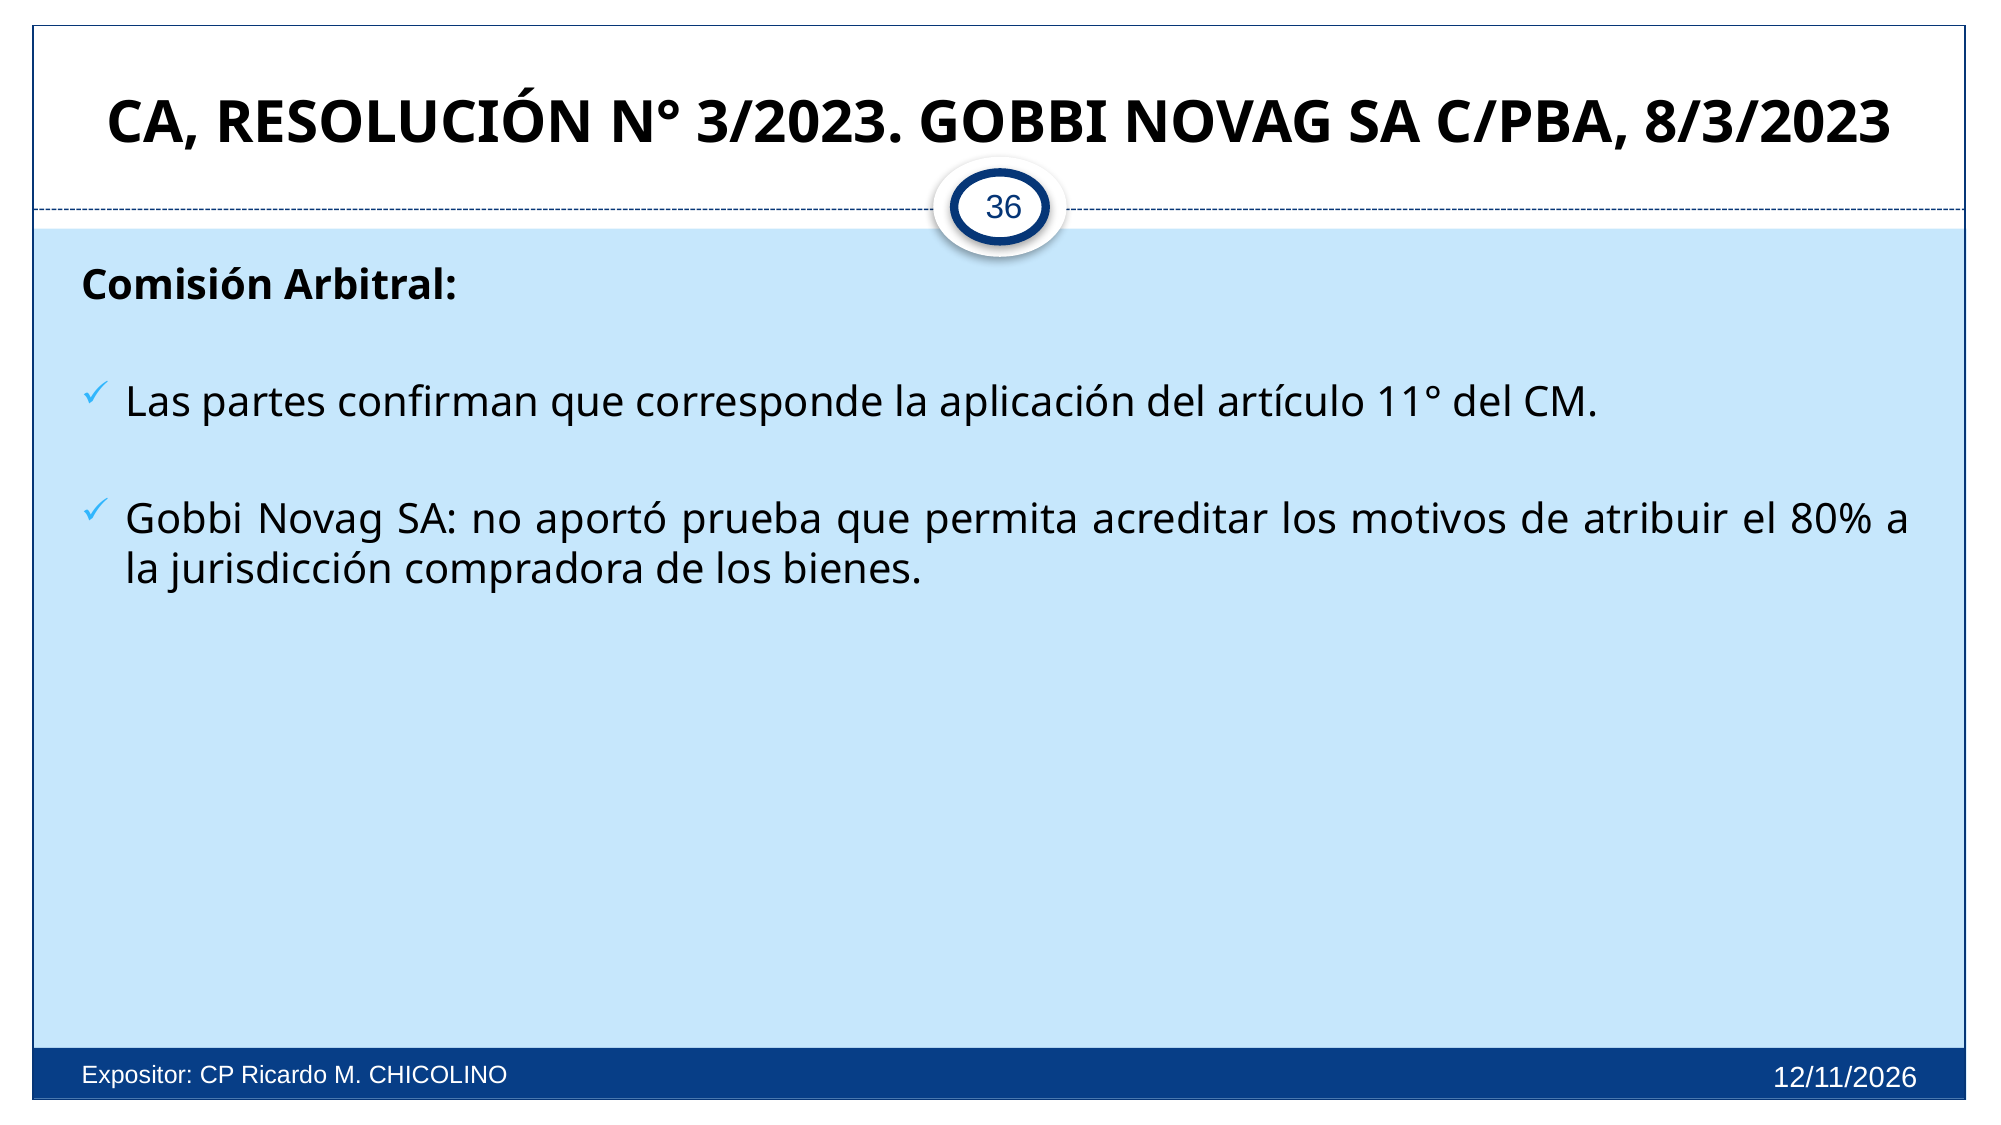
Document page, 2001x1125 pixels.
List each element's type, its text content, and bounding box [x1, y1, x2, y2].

slide_number 36 [954, 168, 1055, 241]
list Comisión Arbitral: Las partes confirman que corresponde la aplicación del artículo 11° del CM. Gobbi Novag SA: no aportó prueba que permita acreditar los motivos de atribuir el 80% a la jurisdicción compradora de los bienes. [66, 250, 1926, 1001]
title CA, RESOLUCIÓN N° 3/2023. GOBBI NOVAG SA C/PBA, 8/3/2023 [65, 37, 1933, 162]
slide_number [1266, 1050, 1933, 1111]
footer Expositor: CP Ricardo M. CHICOLINO [66, 1051, 850, 1112]
